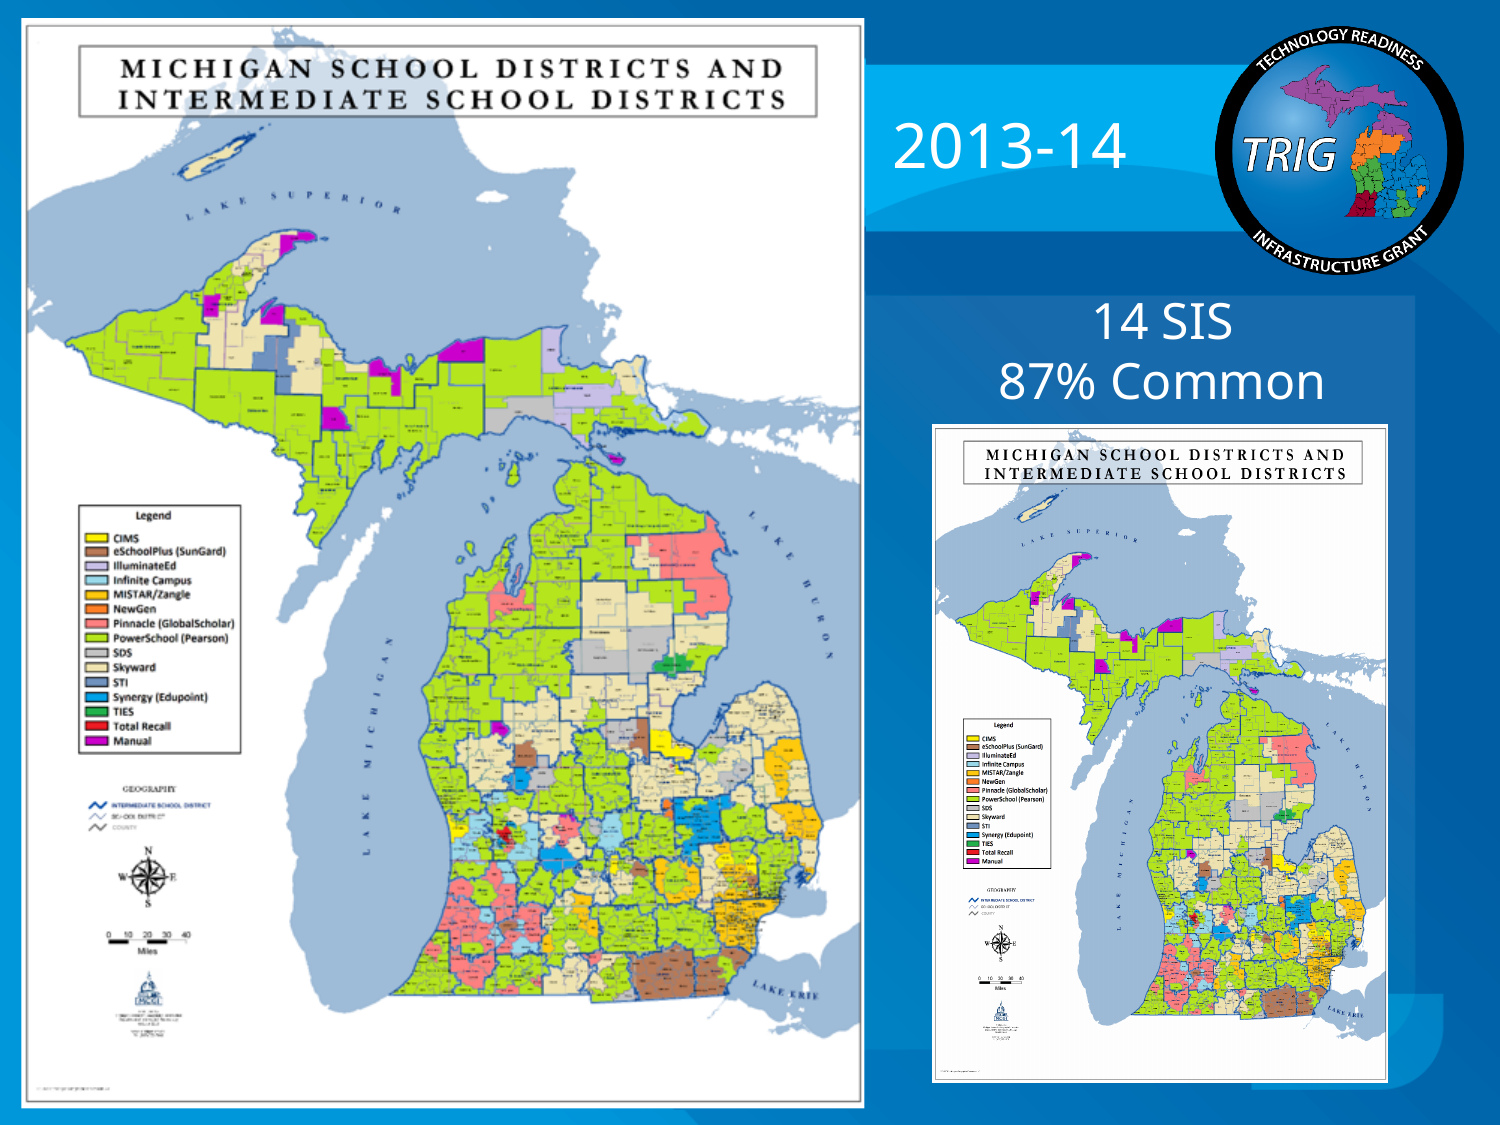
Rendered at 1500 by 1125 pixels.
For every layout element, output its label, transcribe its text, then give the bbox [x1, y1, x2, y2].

picture [22, 0, 1500, 1125]
title 2013-14 [877, 50, 1388, 238]
text_box 14 SIS 87% Common [905, 282, 1420, 417]
